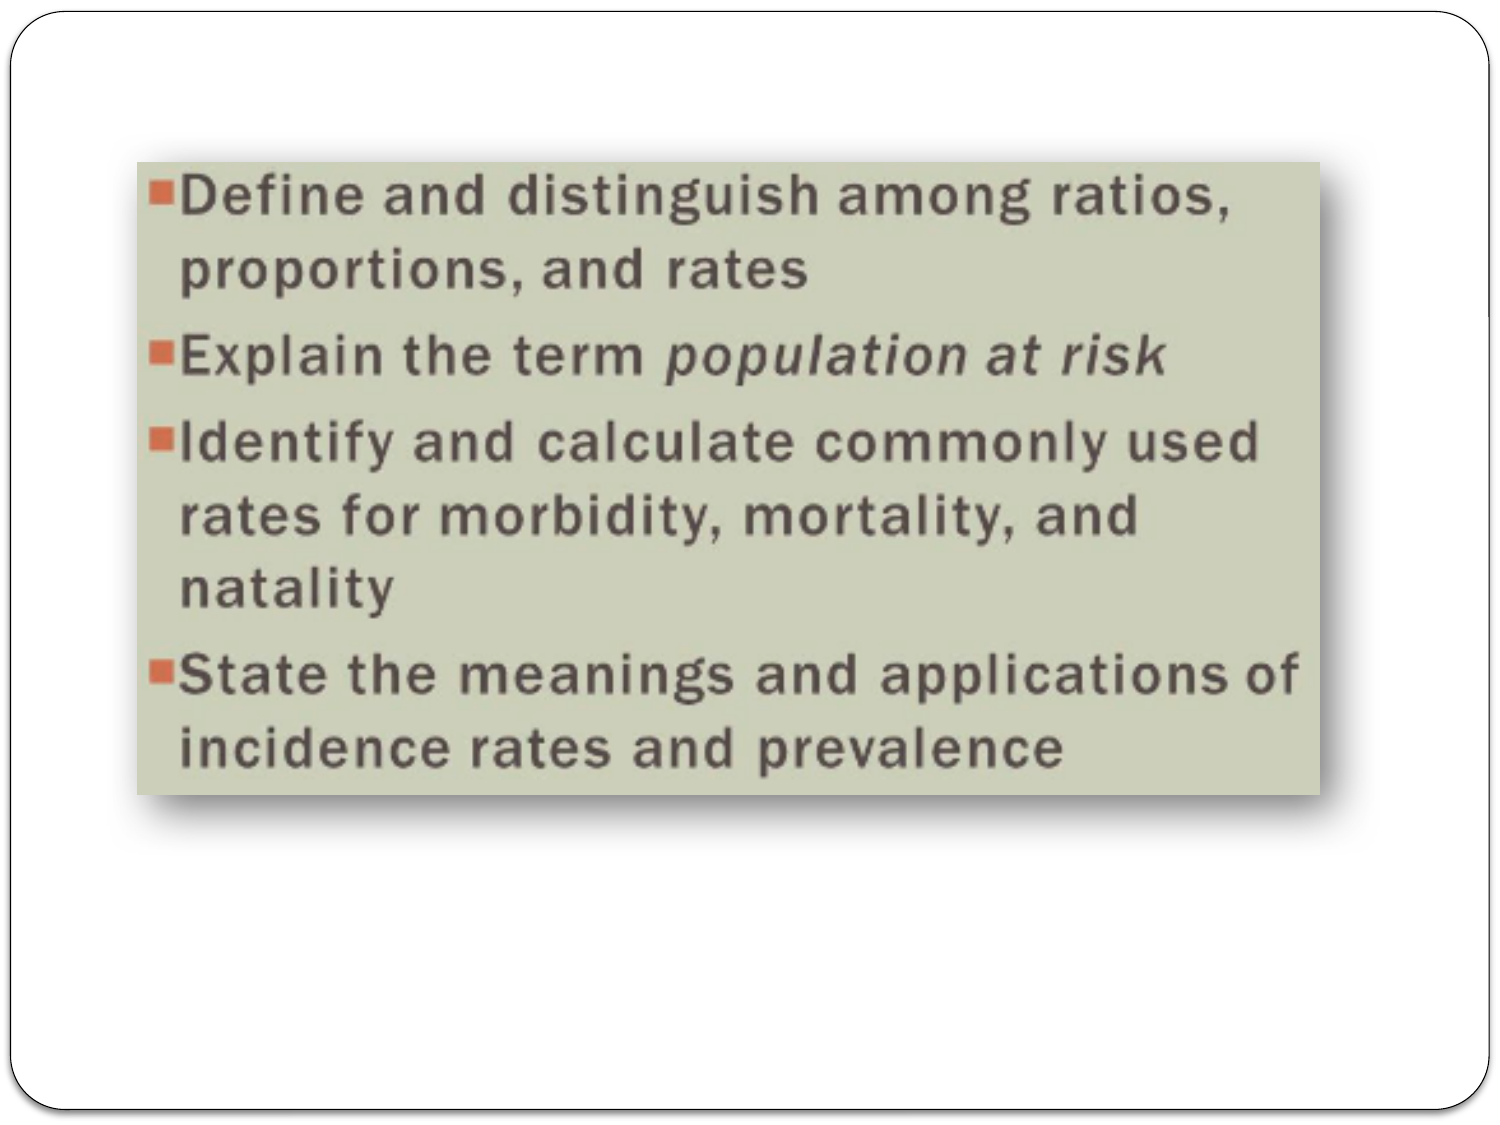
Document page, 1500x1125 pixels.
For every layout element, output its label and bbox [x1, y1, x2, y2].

picture [137, 162, 1320, 795]
